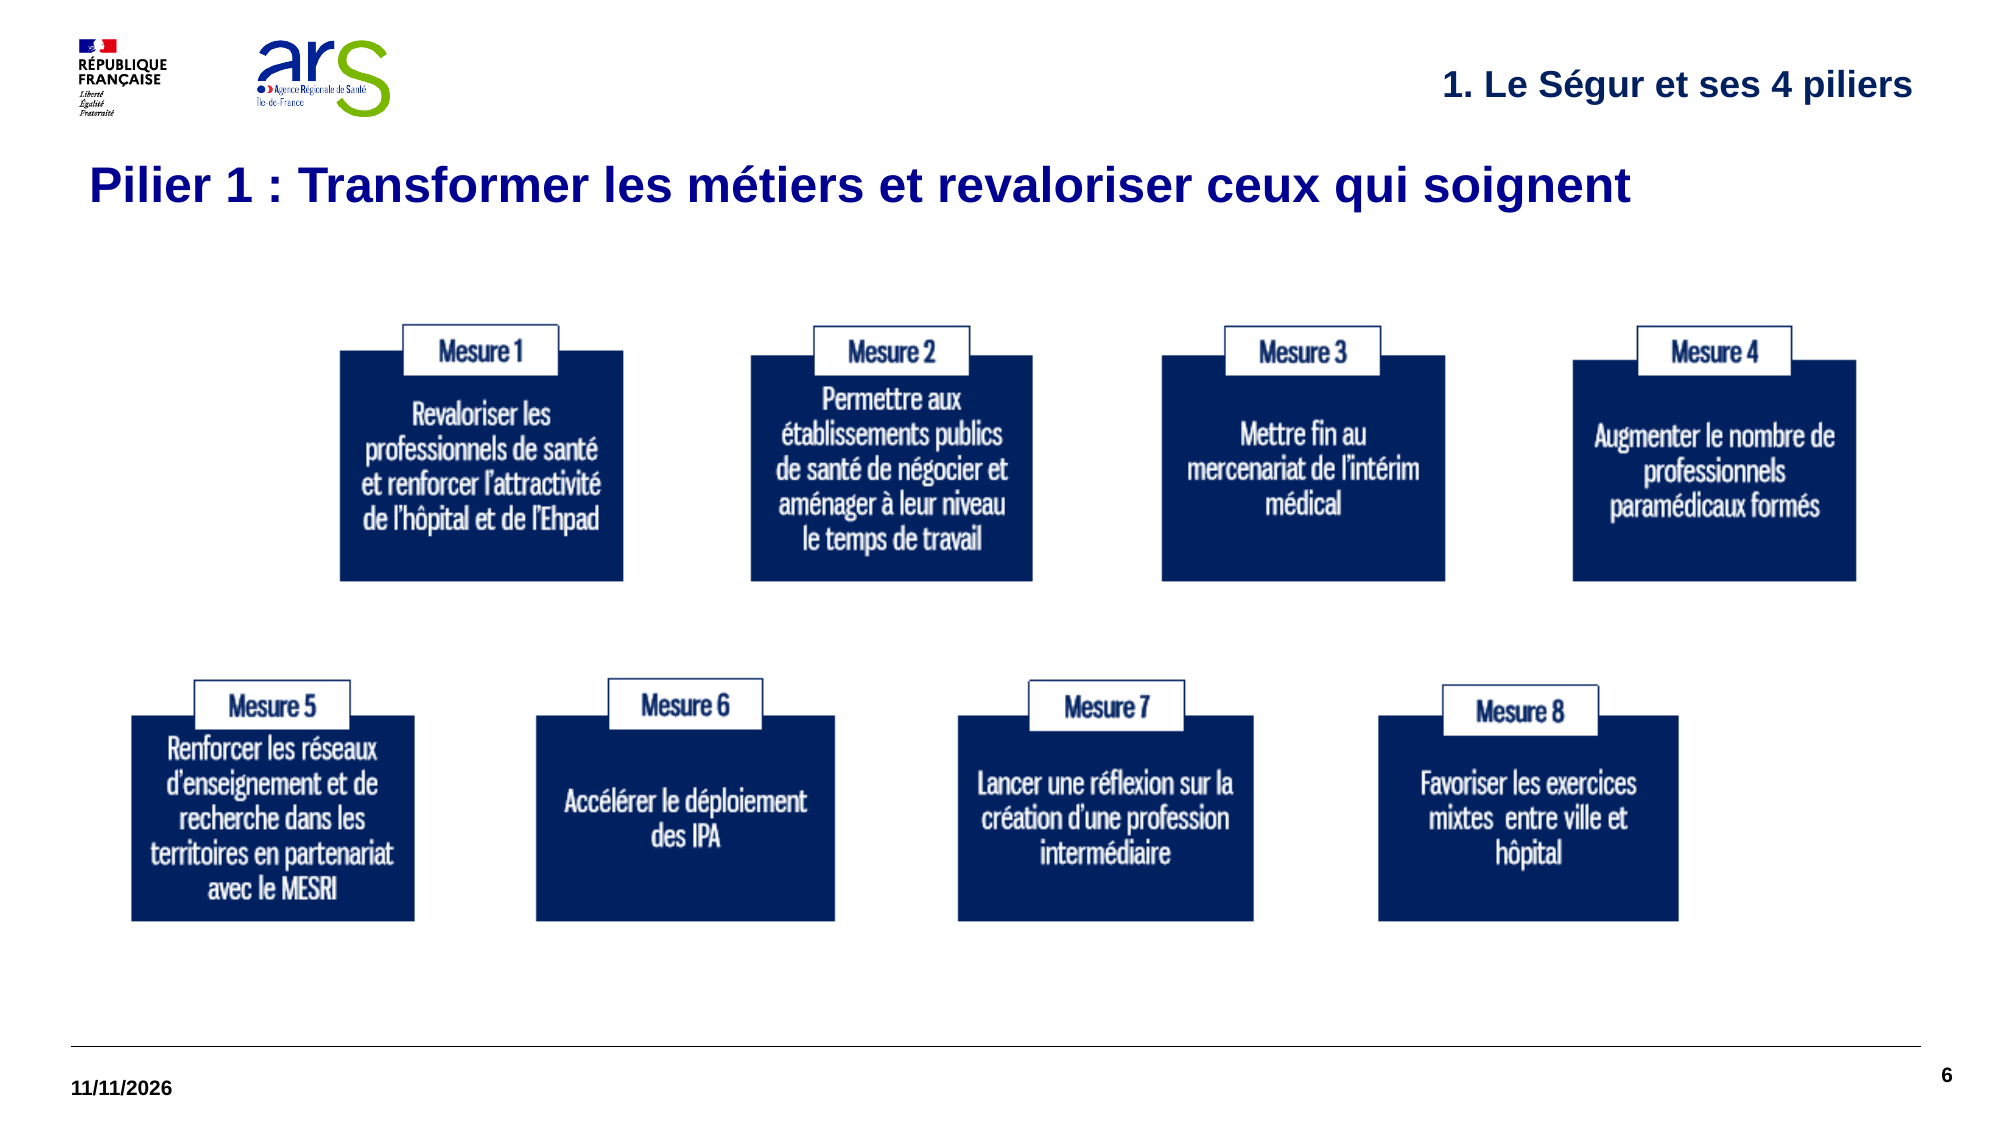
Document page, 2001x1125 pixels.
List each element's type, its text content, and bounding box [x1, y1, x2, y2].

slide_number 6 [1657, 1034, 1953, 1114]
title Pilier 1 : Transformer les métiers et revaloriser ceux qui soignent [71, 157, 1914, 274]
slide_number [70, 1049, 336, 1125]
picture [31, 276, 1953, 998]
footer 1. Le Ségur et ses 4 piliers [627, 42, 1914, 122]
picture [63, 23, 182, 142]
picture [256, 40, 390, 117]
